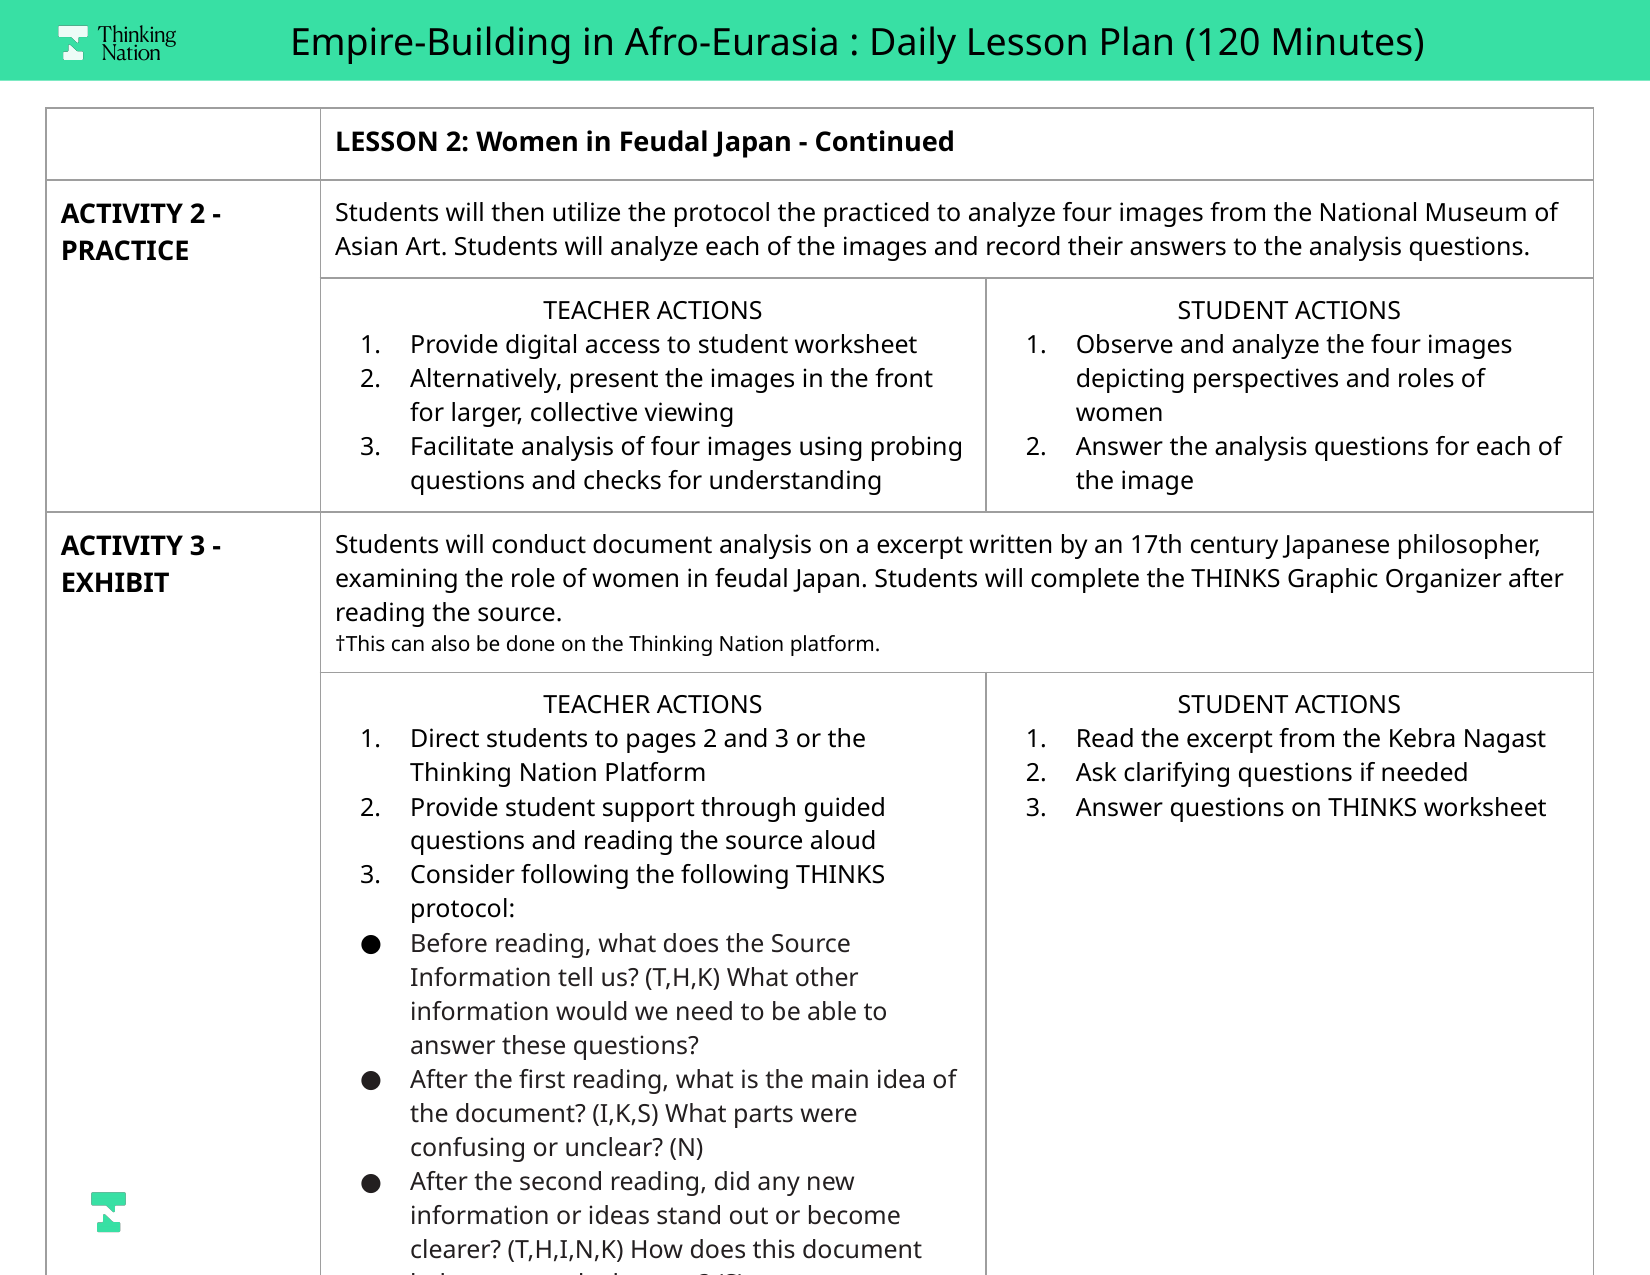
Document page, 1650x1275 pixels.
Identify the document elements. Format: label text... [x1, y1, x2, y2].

table_cell TEACHER ACTIONS Direct students to pages 2 and 3 or the Thinking Nation Platform Provide student support through guided questions and reading the source aloud Consider following the following THINKS protocol: Before reading, what does the Source Information tell us? (T,H,K) What other information would we need to be able to answer these questions? After the first reading, what is the main idea of the document? (I,K,S) What parts were confusing or unclear? (N) After the second reading, did any new information or ideas stand out or become clearer? (T,H,I,N,K) How does this document help us to study the past? (S) [321, 673, 985, 1275]
table_header LESSON 2: Women in Feudal Japan - Continued [321, 109, 1593, 179]
picture [45, 14, 180, 85]
table_cell ACTIVITY 2 - PRACTICE [47, 181, 320, 511]
text_box Empire-Building in Afro-Eurasia : Daily Lesson Plan (120 Minutes) [0, 0, 1650, 81]
table_cell Students will then utilize the protocol the practiced to analyze four images from the National Museum of Asian Art. Students will analyze each of the images and record their answers to the analysis questions. [321, 181, 1593, 277]
table_header [47, 109, 320, 179]
table_cell TEACHER ACTIONS Provide digital access to student worksheet Alternatively, present the images in the front for larger, collective viewing Facilitate analysis of four images using probing questions and checks for understanding [321, 279, 985, 511]
table_cell STUDENT ACTIONS Read the excerpt from the Kebra Nagast Ask clarifying questions if needed Answer questions on THINKS worksheet [987, 673, 1593, 1275]
picture [80, 1184, 136, 1240]
table_cell STUDENT ACTIONS Observe and analyze the four images depicting perspectives and roles of women Answer the analysis questions for each of the image [987, 279, 1593, 511]
table_cell ACTIVITY 3 - EXHIBIT [47, 513, 320, 1275]
table_cell Students will conduct document analysis on a excerpt written by an 17th century Japanese philosopher, examining the role of women in feudal Japan. Students will complete the THINKS Graphic Organizer after reading the source. †This can also be done on the Thinking Nation platform. [321, 513, 1593, 672]
